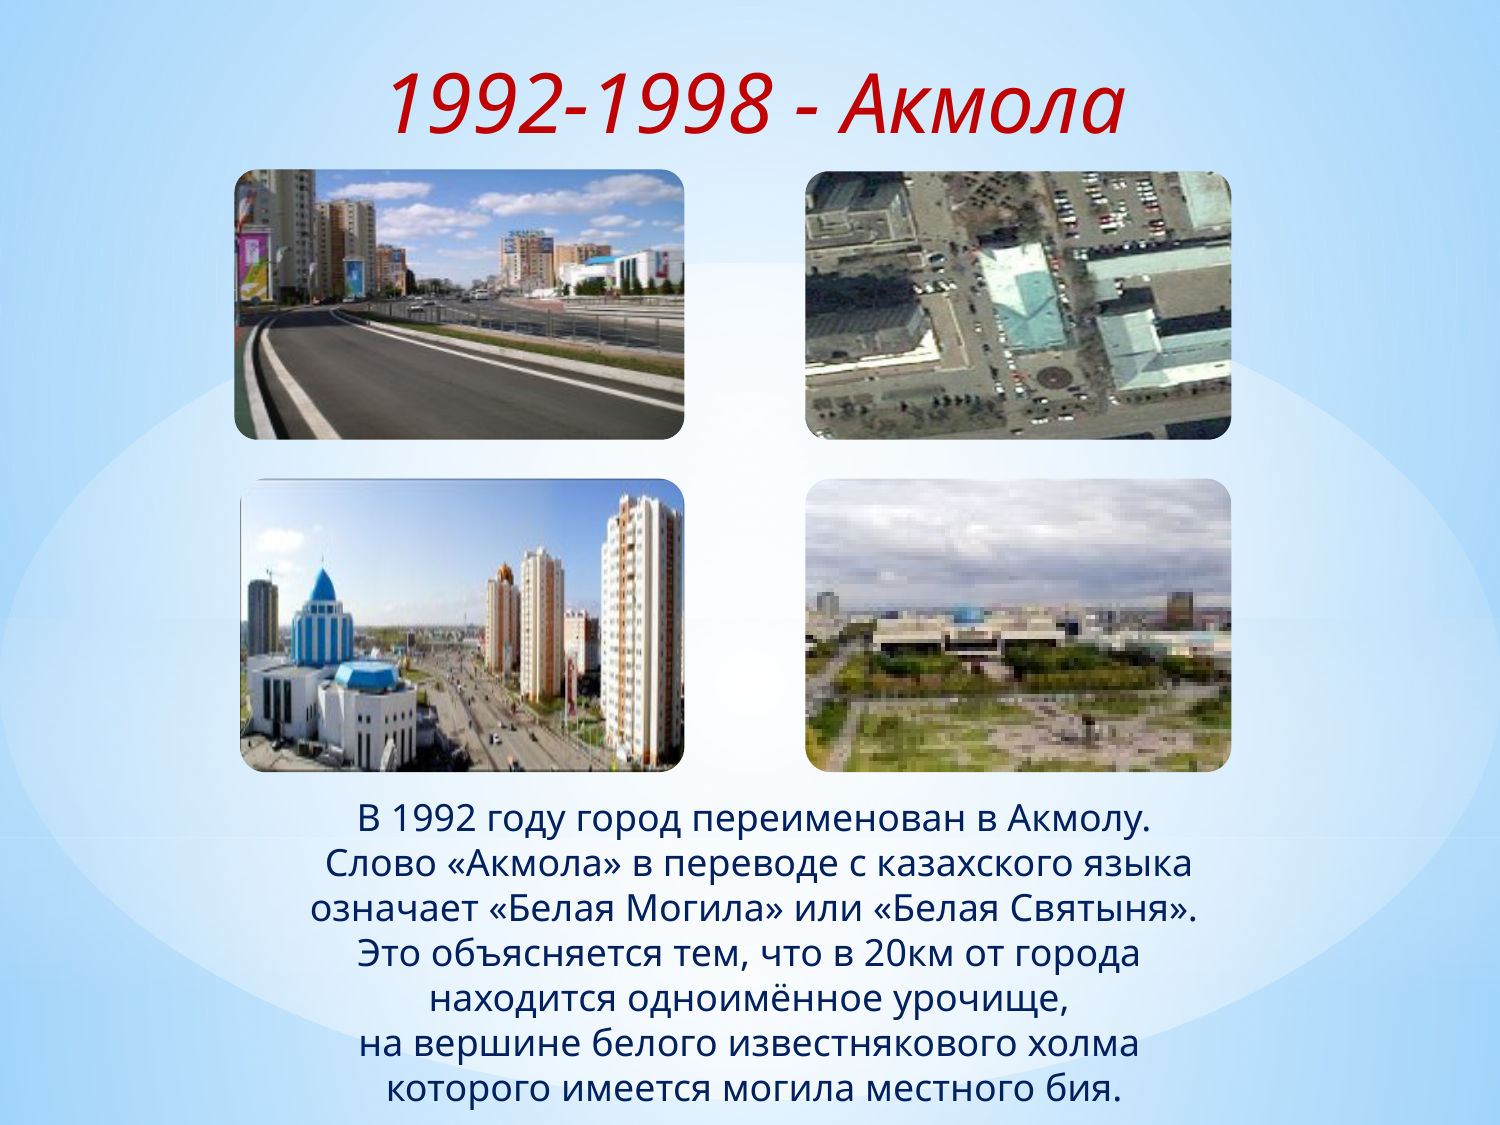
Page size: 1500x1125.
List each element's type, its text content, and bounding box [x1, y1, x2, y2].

picture [234, 169, 685, 440]
text_box В 1992 году город переименован в Акмолу. Слово «Акмола» в переводе с казахского языка означает «Белая Могила» или «Белая Святыня». Это объясняется тем, что в 20км от города находится одноимённое урочище, на вершине белого известнякового холма которого имеется могила местного бия. [285, 786, 1224, 1125]
picture [805, 171, 1232, 440]
text_box 1992-1998 - Акмола [366, 42, 1143, 158]
picture [805, 478, 1232, 773]
picture [239, 478, 685, 773]
